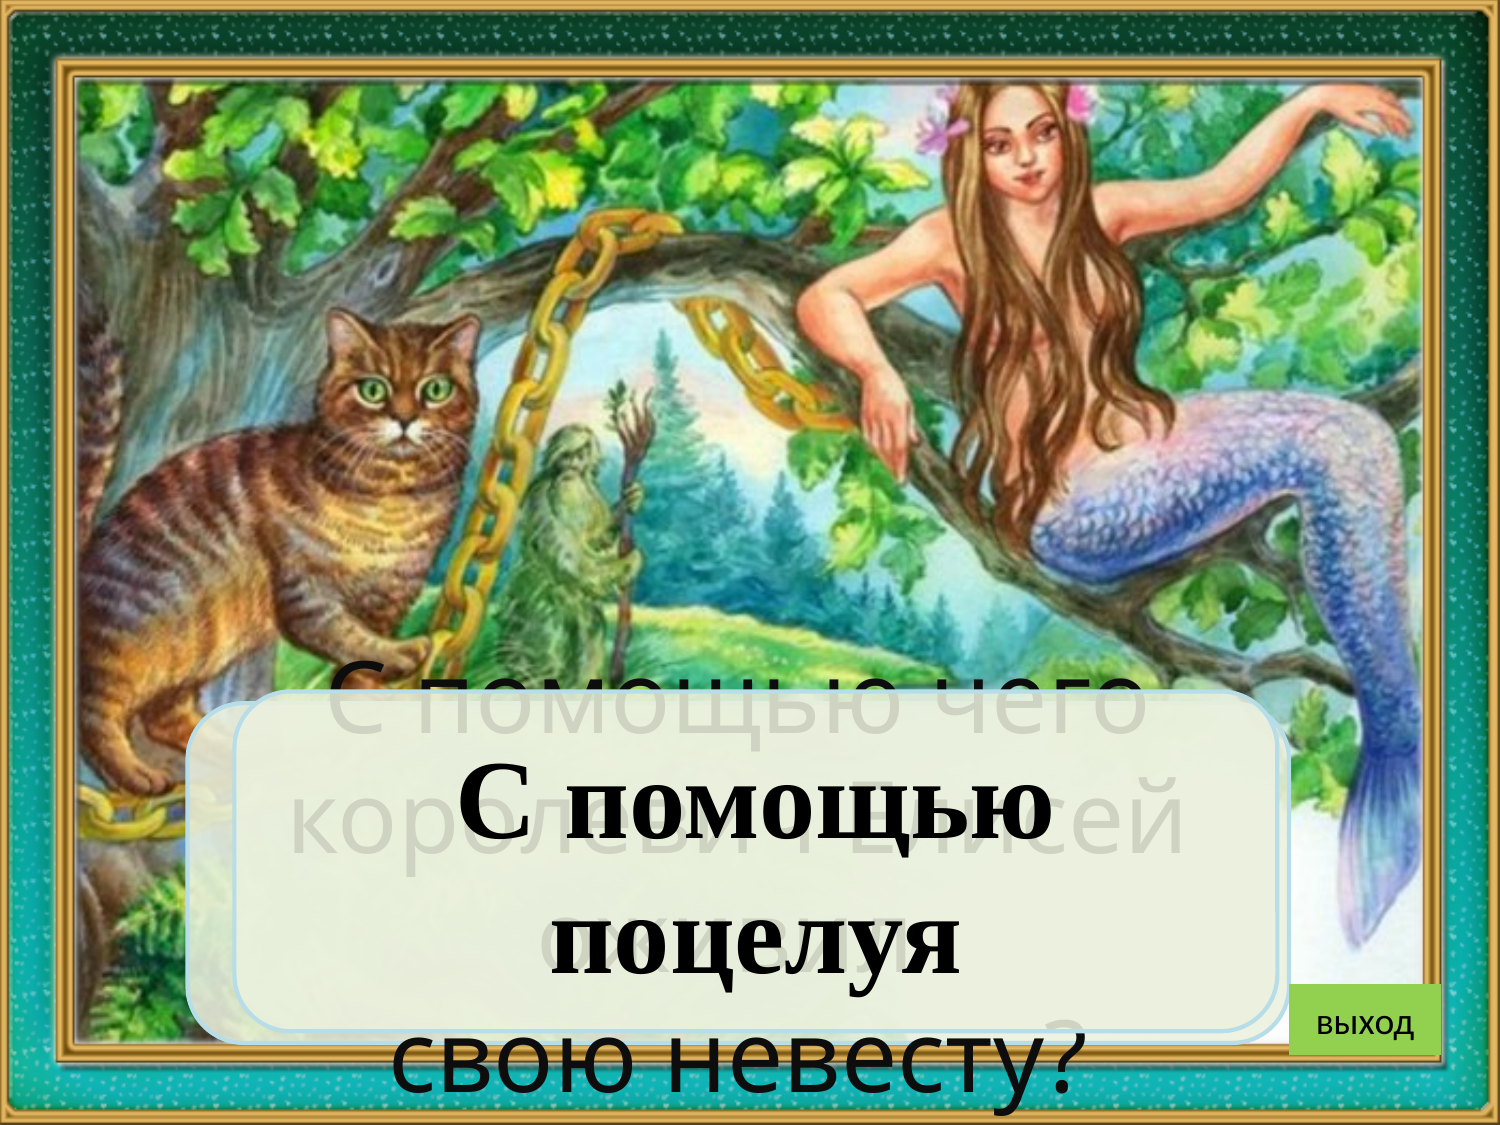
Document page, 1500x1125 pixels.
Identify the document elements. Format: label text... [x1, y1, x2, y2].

text_box С помощью чего королевич Елисей оживил свою невесту? [185, 701, 1292, 1046]
text_box выход [1287, 982, 1443, 1057]
picture [0, 0, 1500, 1125]
text_box [302, 712, 1163, 1034]
text_box С помощью поцелуя [232, 689, 1280, 1034]
